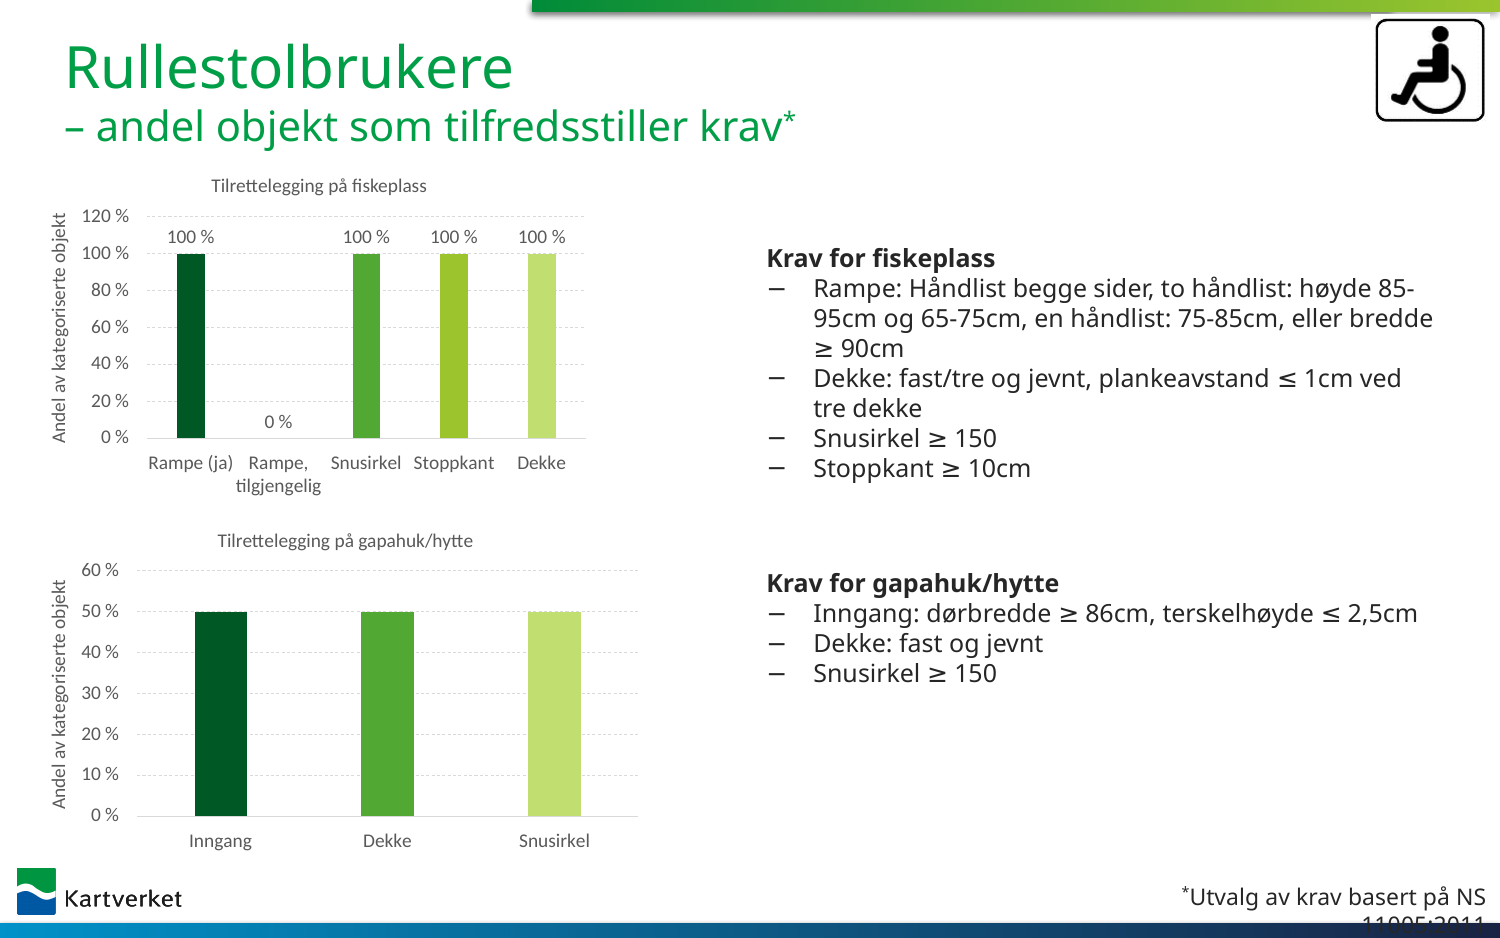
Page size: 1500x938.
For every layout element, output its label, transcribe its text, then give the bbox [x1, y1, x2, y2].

picture [1371, 13, 1491, 127]
text_box Krav for gapahuk/hytte Inngang: dørbredde ≥ 86cm, terskelhøyde ≤ 2,5cm Dekke: fast og jevnt Snusirkel ≥ 150 [751, 560, 1452, 695]
text_box Rullestolbrukere – andel objekt som tilfredsstiller krav* [49, 29, 1431, 158]
picture [41, 166, 597, 505]
picture [41, 520, 650, 859]
text_box *Utvalg av krav basert på NS 11005:2011 [1068, 873, 1500, 938]
text_box Krav for fiskeplass Rampe: Håndlist begge sider, to håndlist: høyde 85-95cm og 65-75cm, en håndlist: 75-85cm, eller bredde ≥ 90cm Dekke: fast/tre og jevnt, plankeavstand ≤ 1cm ved tre dekke Snusirkel ≥ 150 Stoppkant ≥ 10cm [751, 235, 1452, 490]
